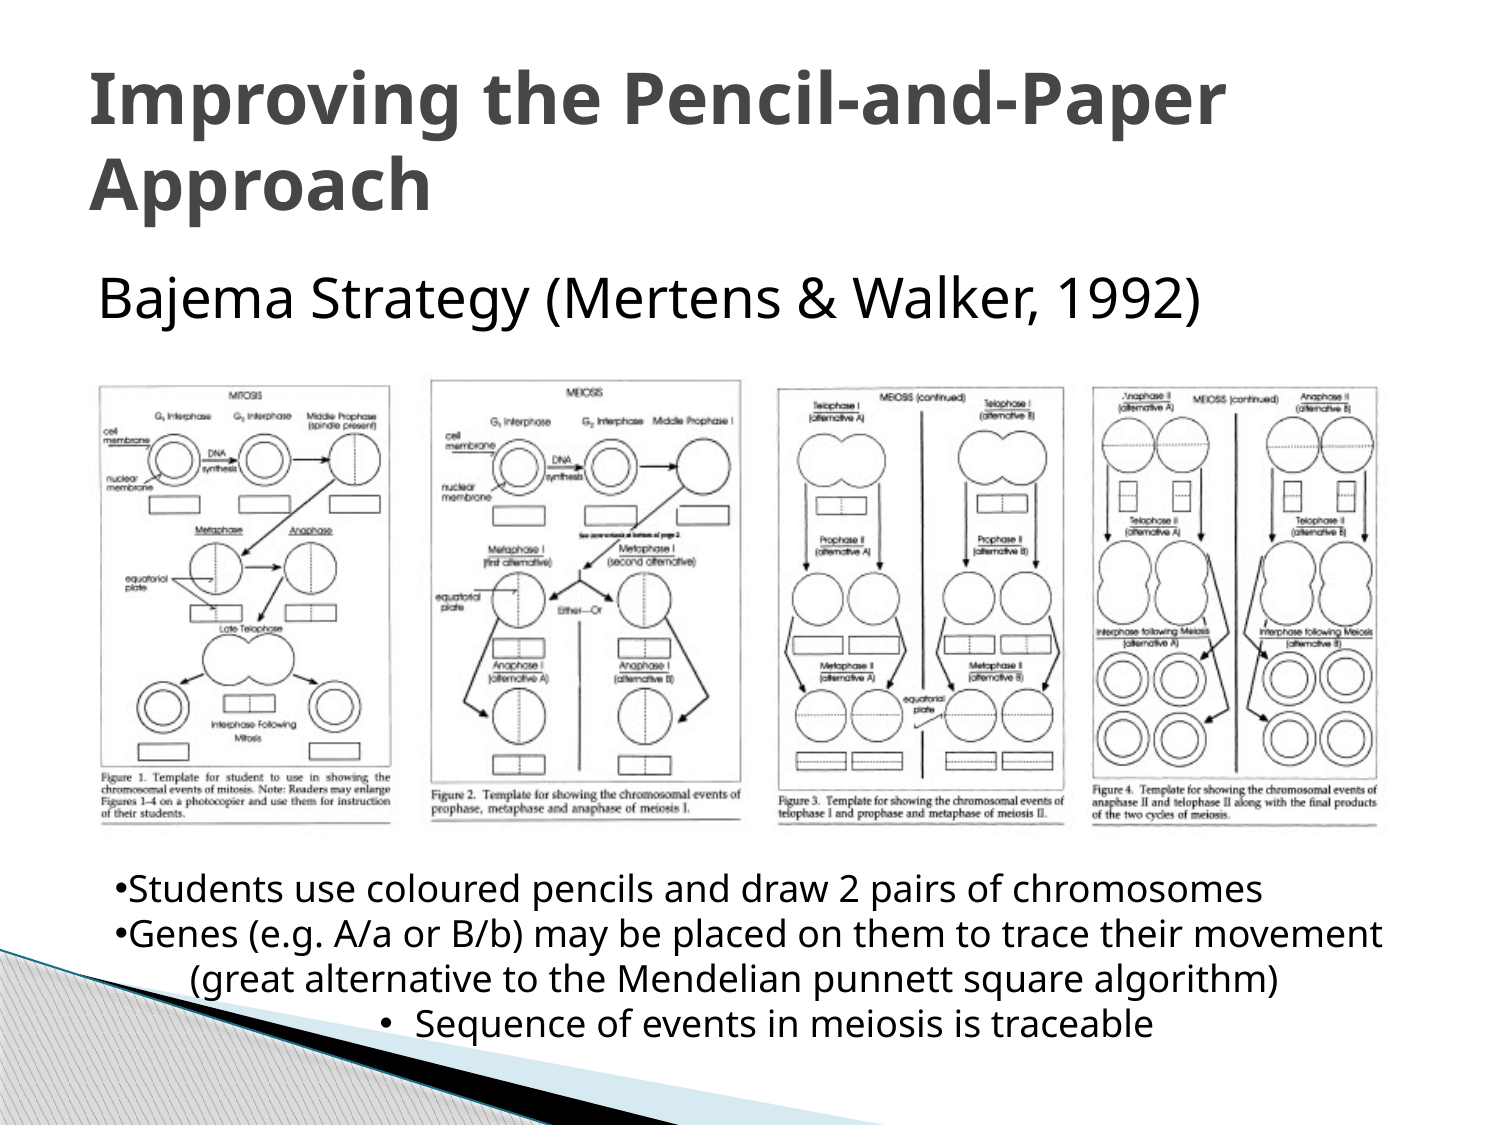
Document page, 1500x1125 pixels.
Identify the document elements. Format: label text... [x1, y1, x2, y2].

text_box Students use coloured pencils and draw 2 pairs of chromosomes Genes (e.g. A/a or B/b) may be placed on them to trace their movement (great alternative to the Mendelian punnett square algorithm) Sequence of events in meiosis is traceable [100, 857, 1500, 1053]
list Bajema Strategy (Mertens & Walker, 1992) [64, 255, 1415, 350]
picture [88, 373, 403, 835]
title Improving the Pencil-and-Paper Approach [75, 45, 1425, 233]
picture [761, 373, 1391, 835]
picture [418, 373, 751, 835]
